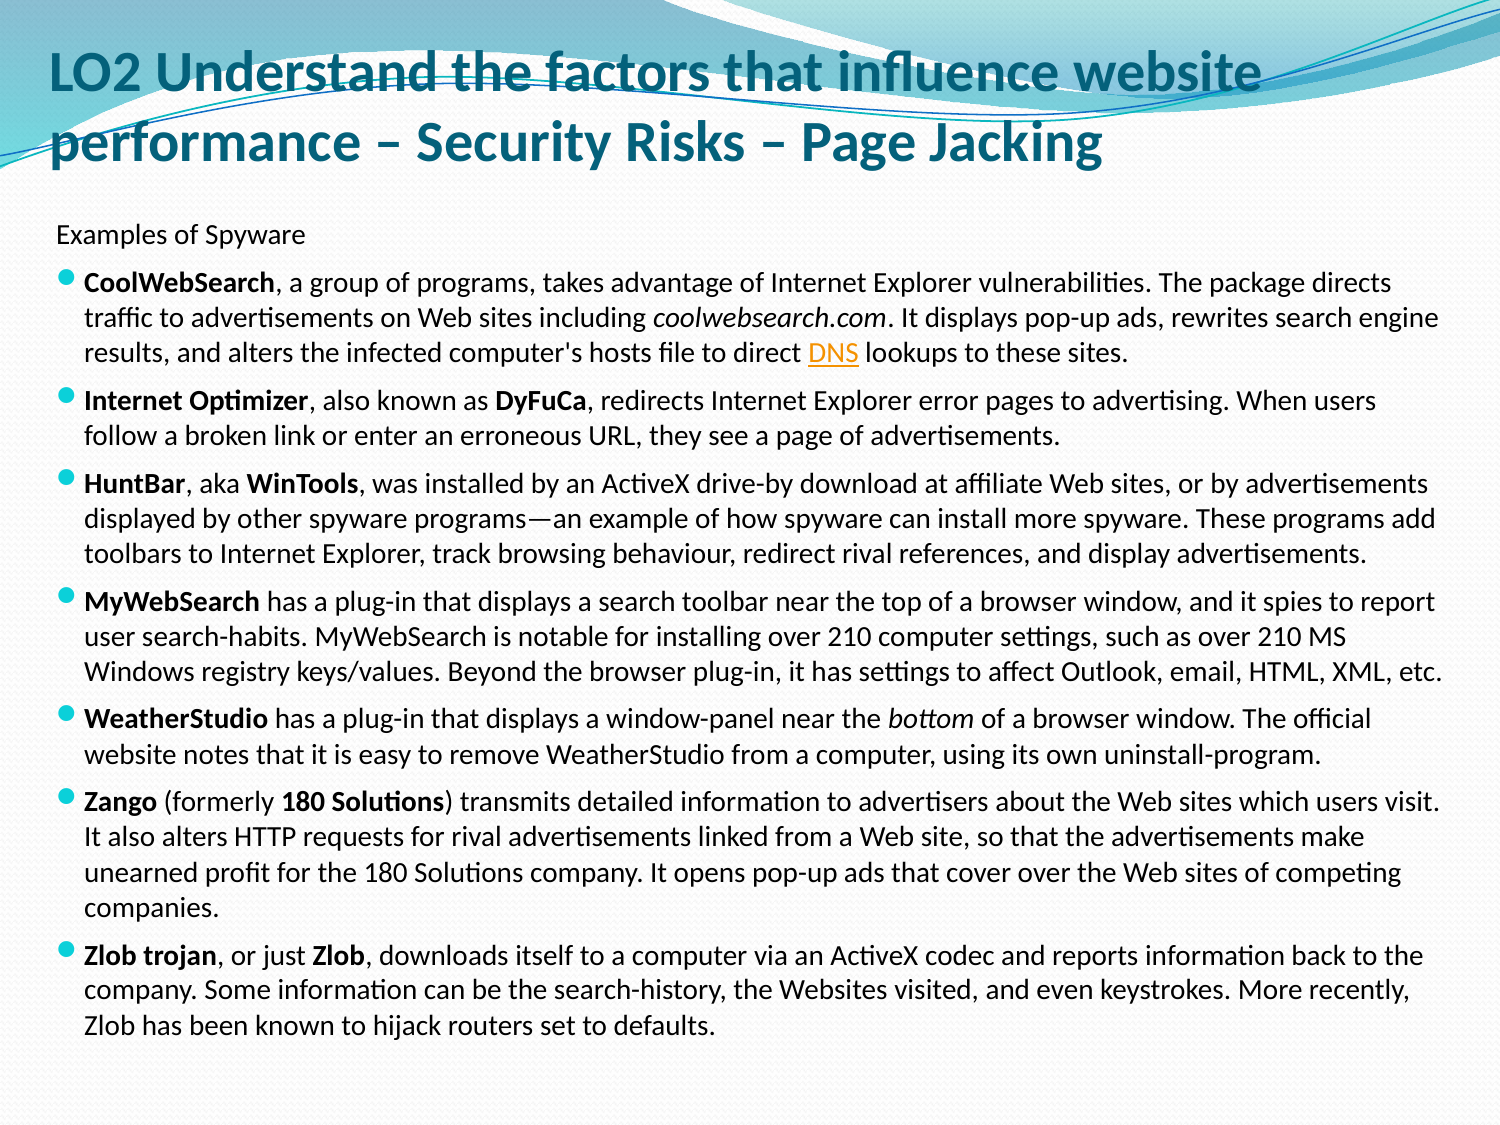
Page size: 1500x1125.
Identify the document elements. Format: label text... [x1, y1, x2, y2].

title LO2 Understand the factors that influence website performance – Security Risks – Page Jacking [49, 56, 1400, 173]
list Examples of Spyware CoolWebSearch, a group of programs, takes advantage of Internet Explorer vulnerabilities. The package directs traffic to advertisements on Web sites including coolwebsearch.com. It displays pop-up ads, rewrites search engine results, and alters the infected computer's hosts file to direct DNS lookups to these sites. Internet Optimizer, also known as DyFuCa, redirects Internet Explorer error pages to advertising. When users follow a broken link or enter an erroneous URL, they see a page of advertisements. HuntBar, aka WinTools, was installed by an ActiveX drive-by download at affiliate Web sites, or by advertisements displayed by other spyware programs—an example of how spyware can install more spyware. These programs add toolbars to Internet Explorer, track browsing behaviour, redirect rival references, and display advertisements. MyWebSearch has a plug-in that displays a search toolbar near the top of a browser window, and it spies to report user search-habits. MyWebSearch is notable for installing over 210 computer settings, such as over 210 MS Windows registry keys/values. Beyond the browser plug-in, it has settings to affect Outlook, email, HTML, XML, etc. WeatherStudio has a plug-in that displays a window-panel near the bottom of a browser window. The official website notes that it is easy to remove WeatherStudio from a computer, using its own uninstall-program. Zango (formerly 180 Solutions) transmits detailed information to advertisers about the Web sites which users visit. It also alters HTTP requests for rival advertisements linked from a Web site, so that the advertisements make unearned profit for the 180 Solutions company. It opens pop-up ads that cover over the Web sites of competing companies. Zlob trojan, or just Zlob, downloads itself to a computer via an ActiveX codec and reports information back to the company. Some information can be the search-history, the Websites visited, and even keystrokes. More recently, Zlob has been known to hijack routers set to defaults. [41, 208, 1459, 1059]
